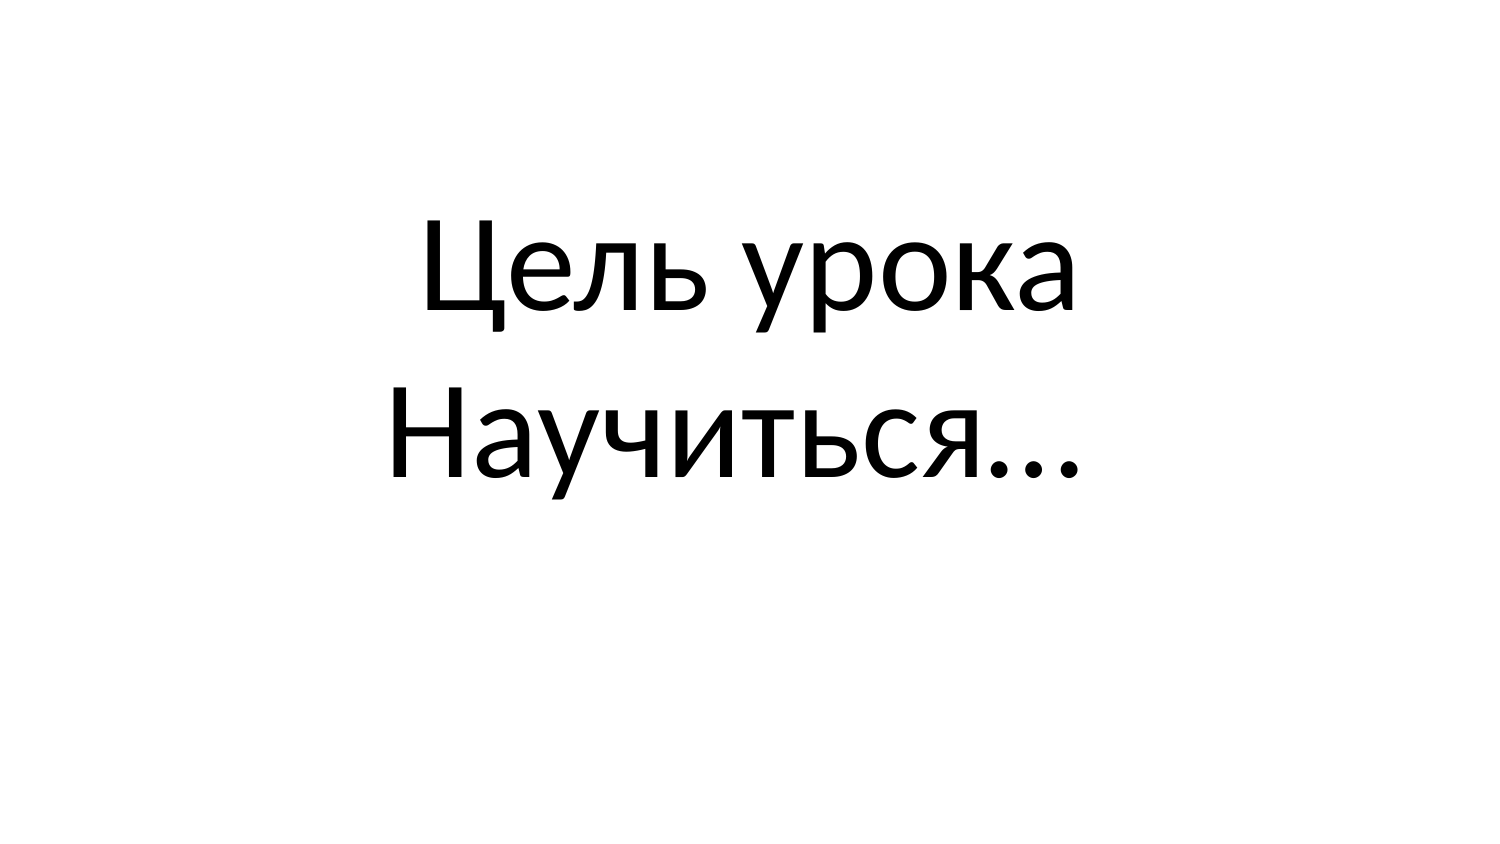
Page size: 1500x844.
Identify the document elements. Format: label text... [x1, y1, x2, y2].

title Цель урока Научиться… [75, 351, 1425, 493]
